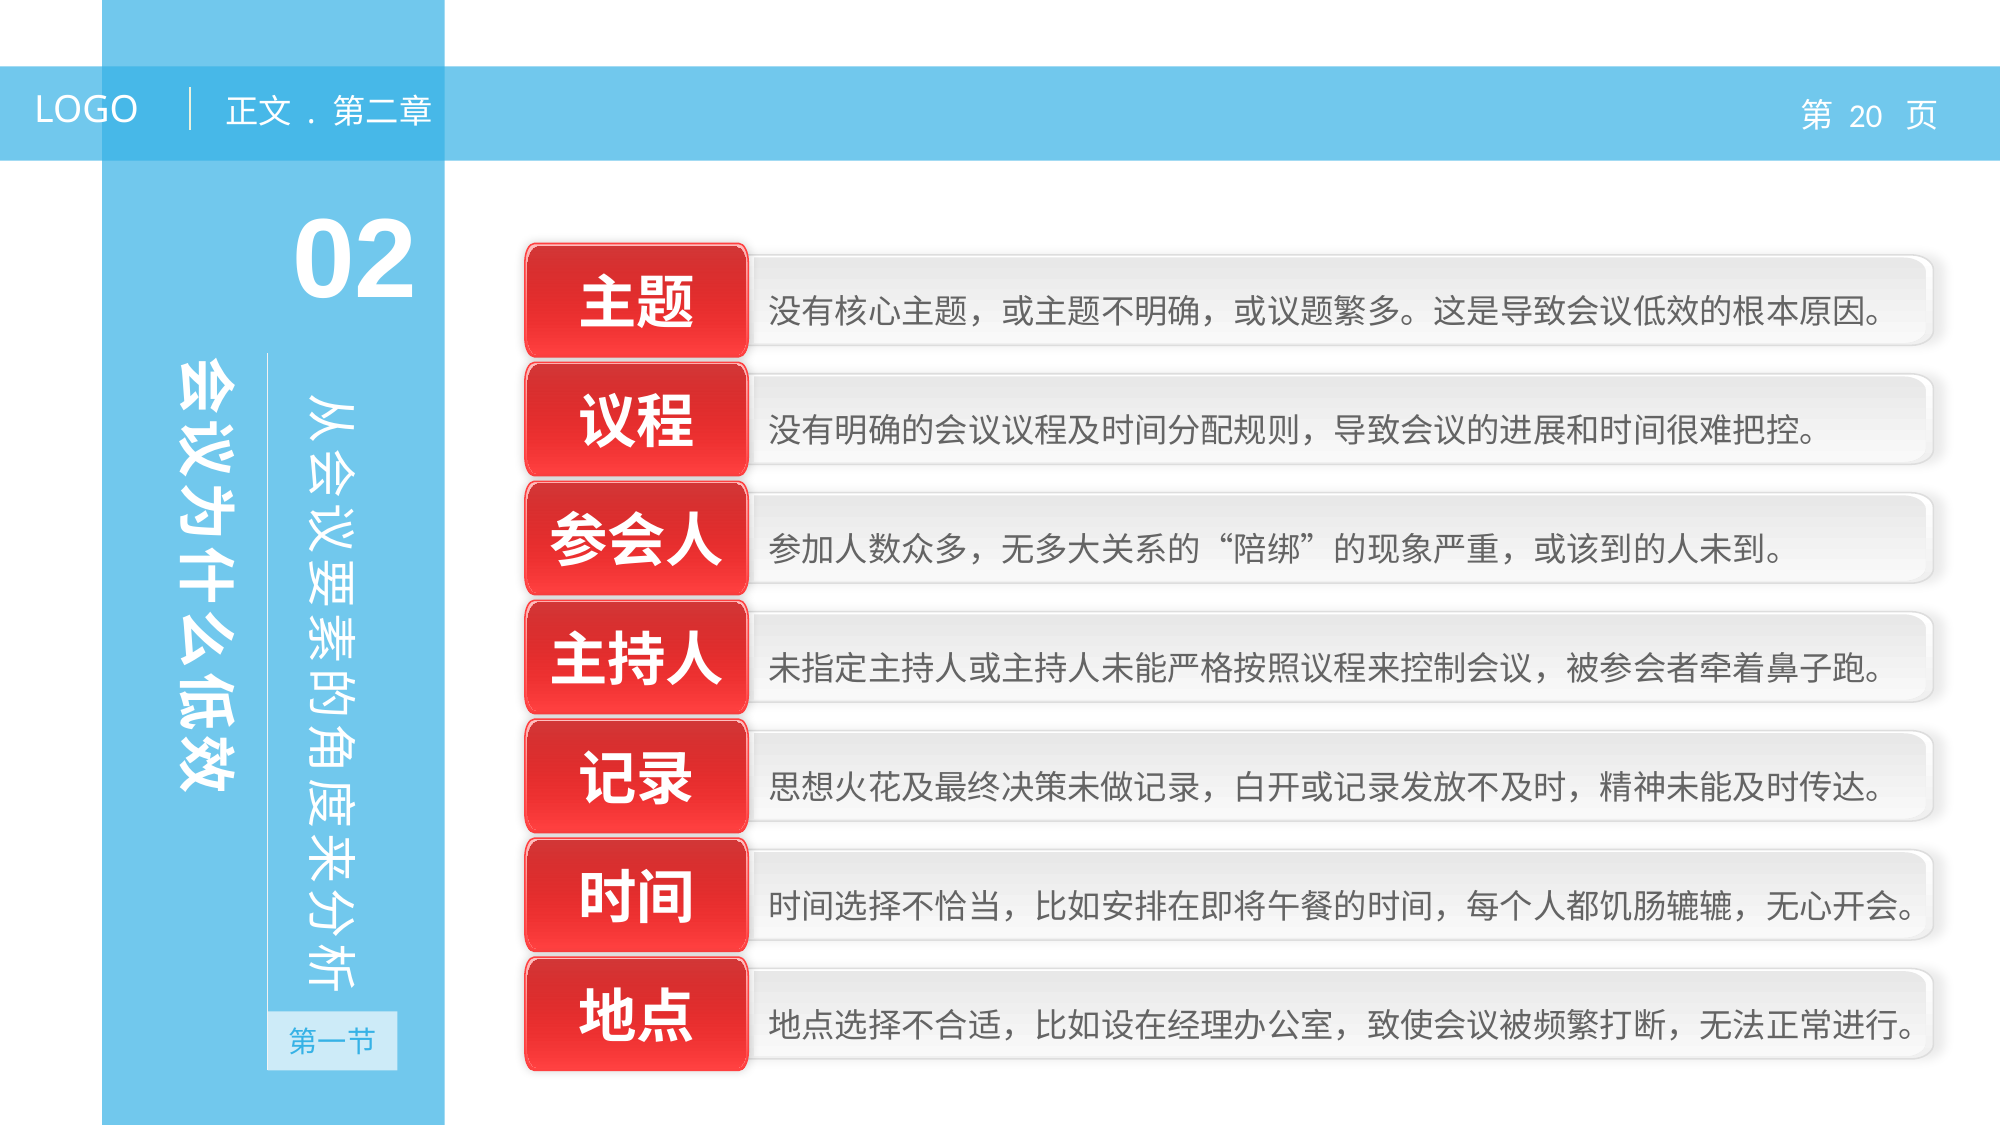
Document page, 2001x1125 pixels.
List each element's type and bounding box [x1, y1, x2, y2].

text_box [752, 730, 1934, 822]
text_box [524, 362, 749, 476]
text_box [524, 837, 749, 952]
text_box [752, 968, 1934, 1060]
text_box [752, 254, 1934, 346]
text_box [524, 600, 749, 714]
text_box [524, 243, 749, 357]
text_box [524, 718, 749, 833]
text_box [524, 481, 749, 595]
text_box [752, 849, 1934, 941]
text_box [524, 956, 749, 1071]
text_box [752, 492, 1934, 584]
text_box [752, 373, 1934, 465]
text_box [752, 611, 1934, 703]
